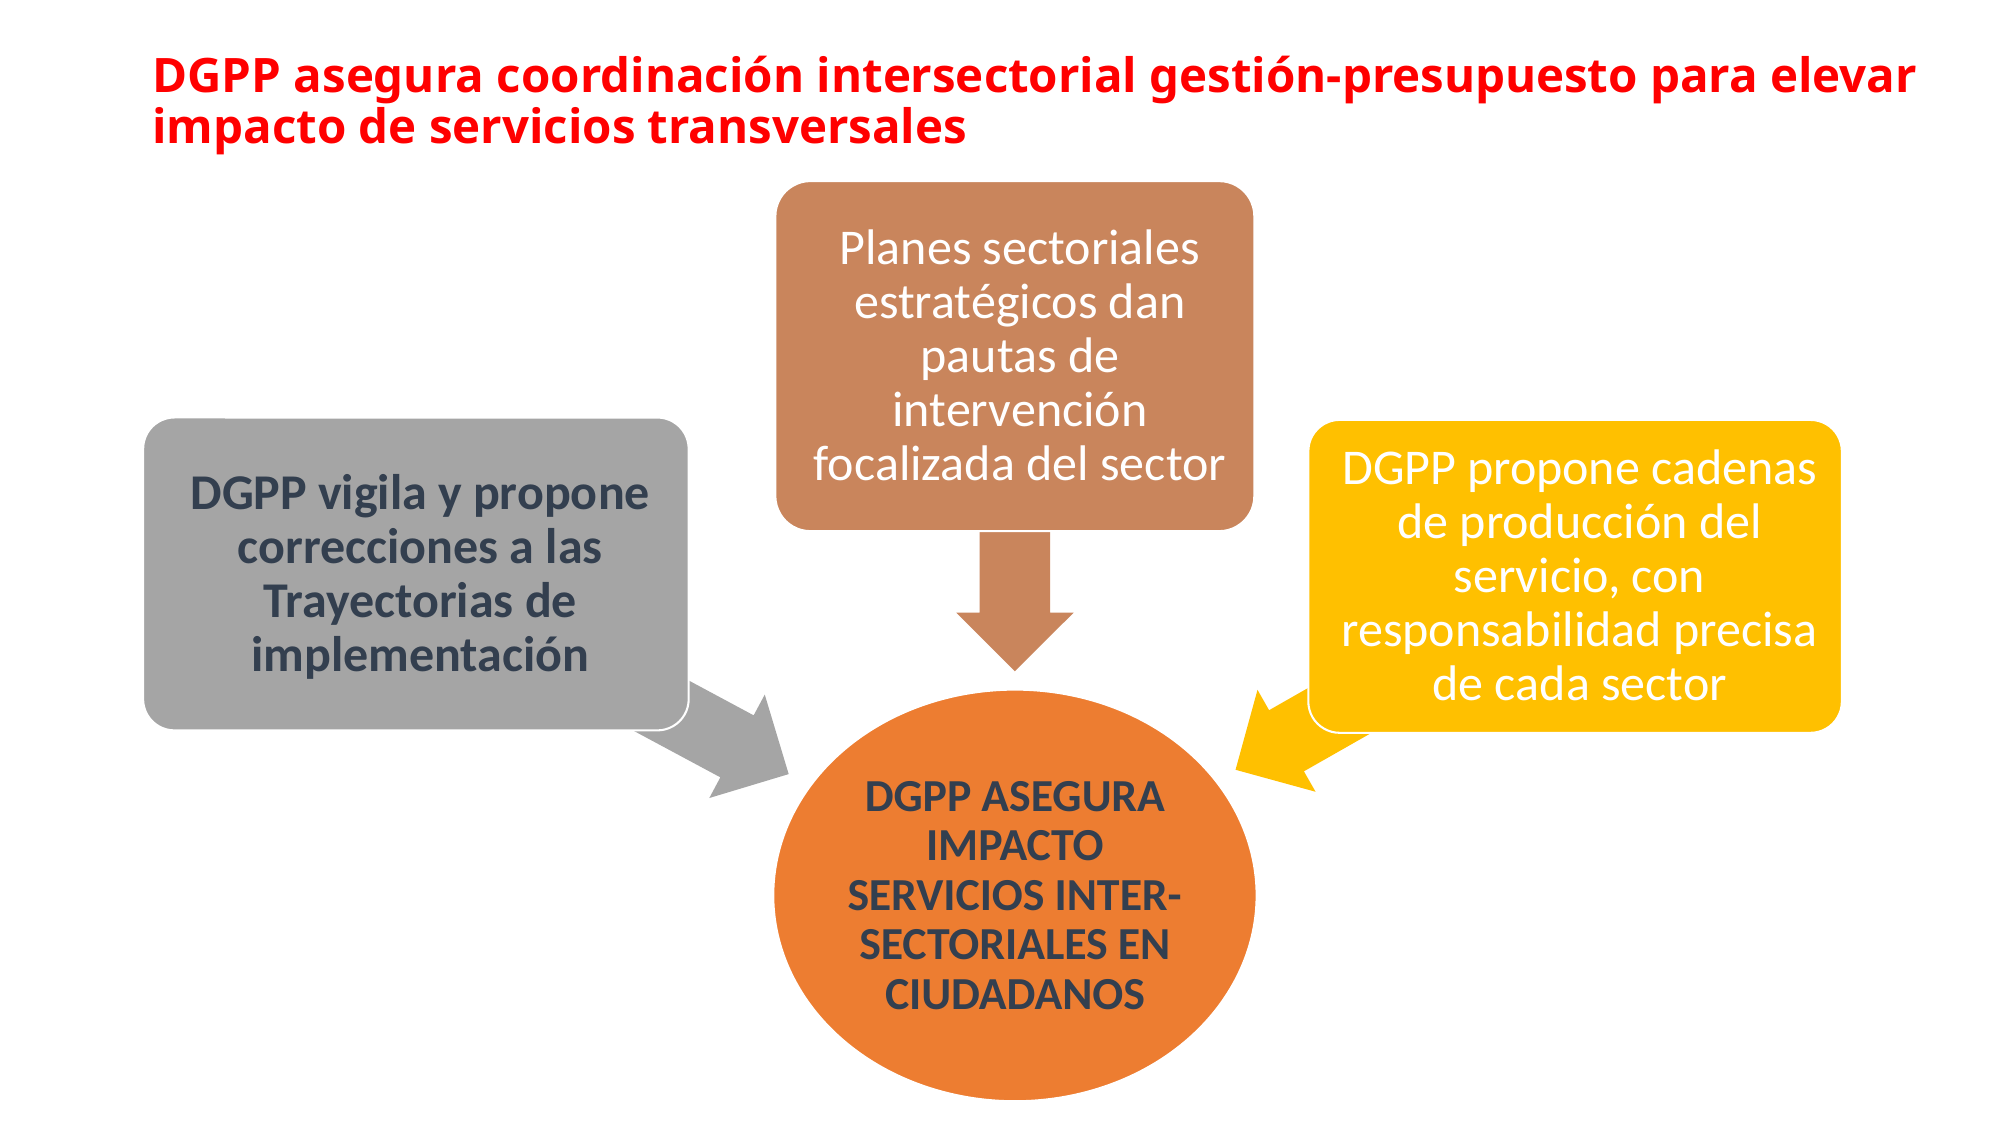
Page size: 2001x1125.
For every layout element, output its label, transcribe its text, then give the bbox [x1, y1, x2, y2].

title DGPP asegura coordinación intersectorial gestión-presupuesto para elevar impacto de servicios transversales [137, 44, 1955, 190]
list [69, 190, 1955, 1093]
